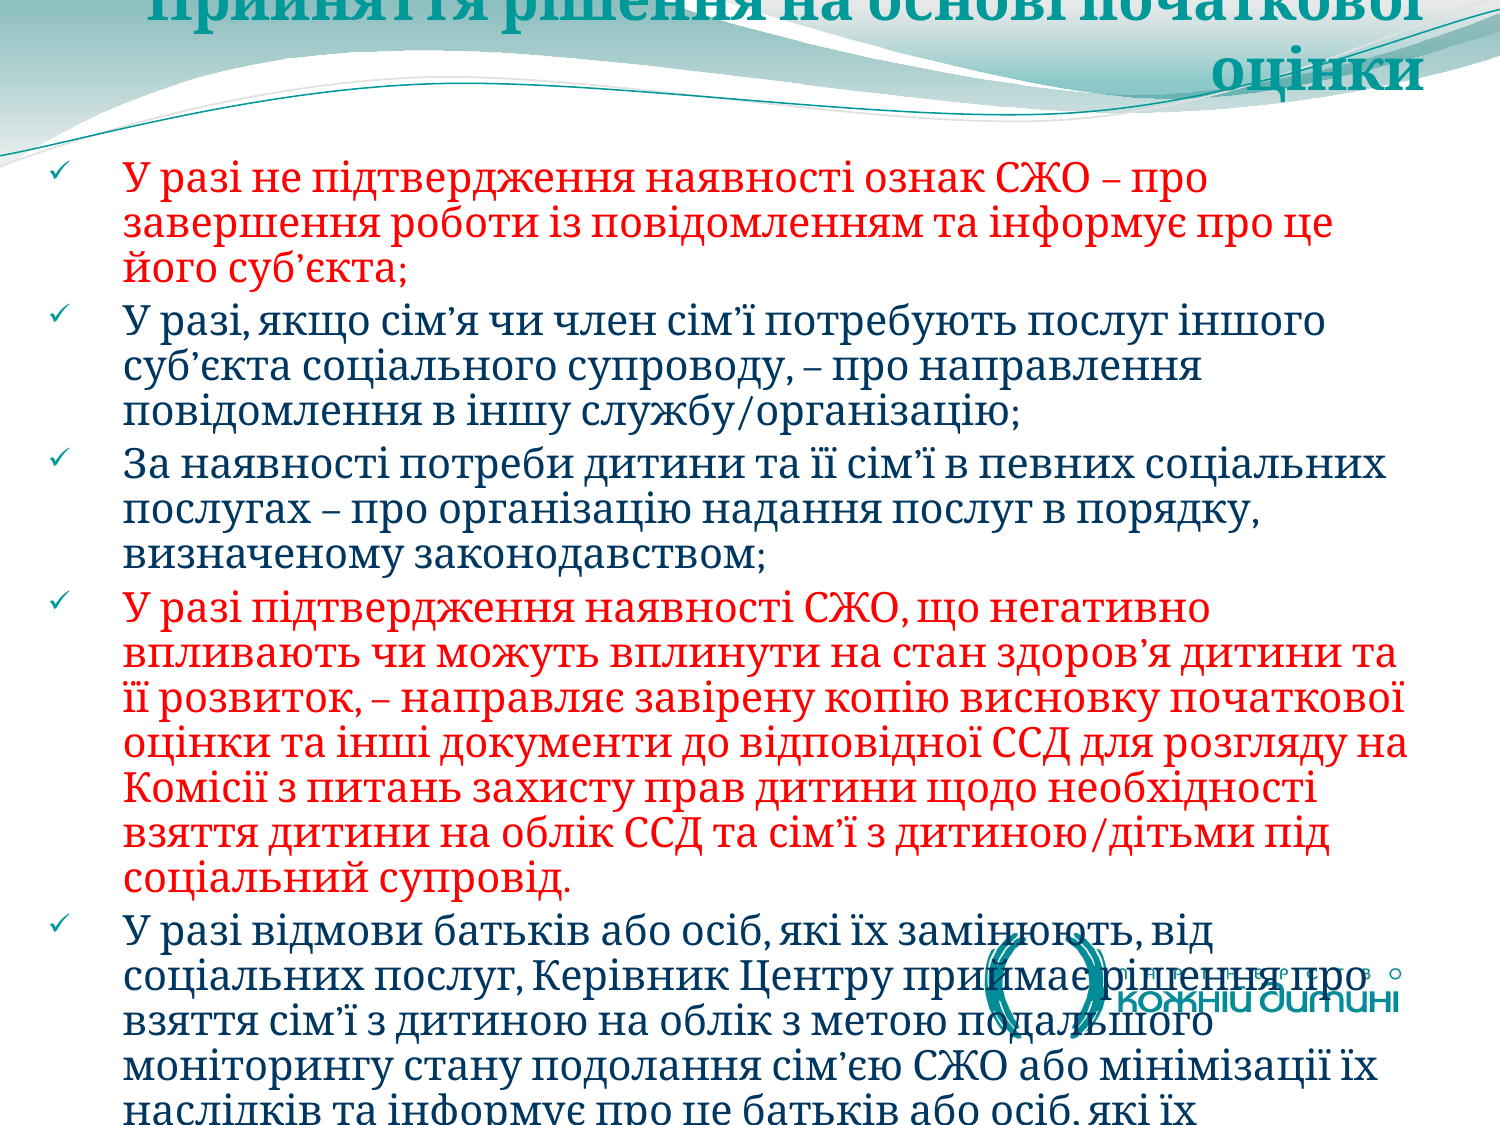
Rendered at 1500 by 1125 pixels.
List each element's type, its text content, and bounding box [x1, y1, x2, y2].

list У разі не підтвердження наявності ознак СЖО – про завершення роботи із повідомленням та інформує про це його суб’єкта; У разі, якщо сім’я чи член сім’ї потребують послуг іншого суб’єкта соціального супроводу, – про направлення повідомлення в іншу службу/організацію; За наявності потреби дитини та її сім’ї в певних соціальних послугах – про організацію надання послуг в порядку, визначеному законодавством; У разі підтвердження наявності СЖО, що негативно впливають чи можуть вплинути на стан здоров’я дитини та її розвиток, – направляє завірену копію висновку початкової оцінки та інші документи до відповідної ССД для розгляду на Комісії з питань захисту прав дитини щодо необхідності взяття дитини на облік ССД та сім’ї з дитиною/дітьми під соціальний супровід. У разі відмови батьків або осіб, які їх замінюють, від соціальних послуг, Керівник Центру приймає рішення про взяття сім’ї з дитиною на облік з метою подальшого моніторингу стану подолання сім’єю СЖО або мінімізації їх наслідків та інформує про це батьків або осіб, які їх замінюють. [0, 148, 1448, 1125]
title Прийняття рішення на основі початкової оцінки [0, 0, 1426, 103]
